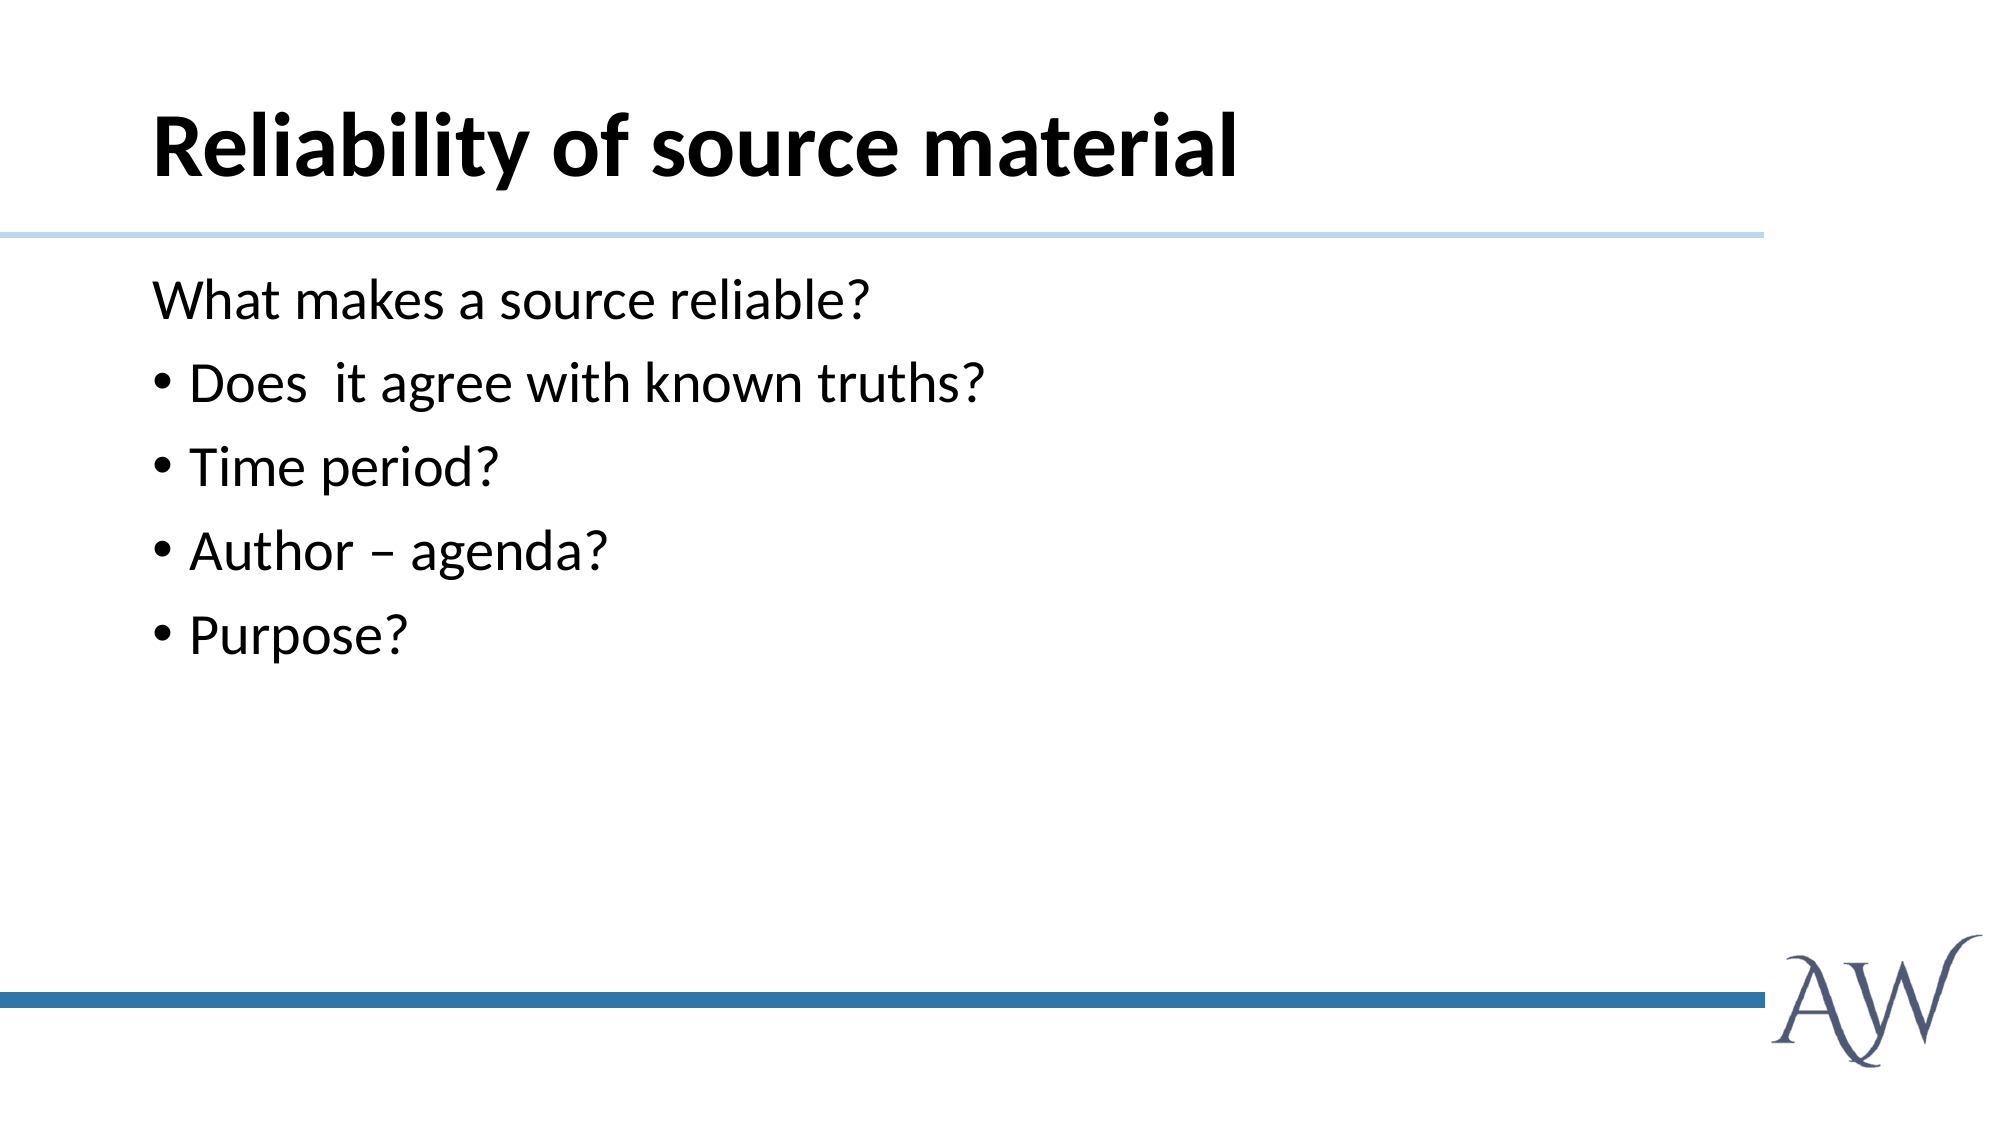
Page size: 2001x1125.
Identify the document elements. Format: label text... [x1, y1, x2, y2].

list What makes a source reliable? Does it agree with known truths? Time period? Author – agenda? Purpose? [137, 261, 1863, 957]
title Reliability of source material [133, 55, 1867, 237]
